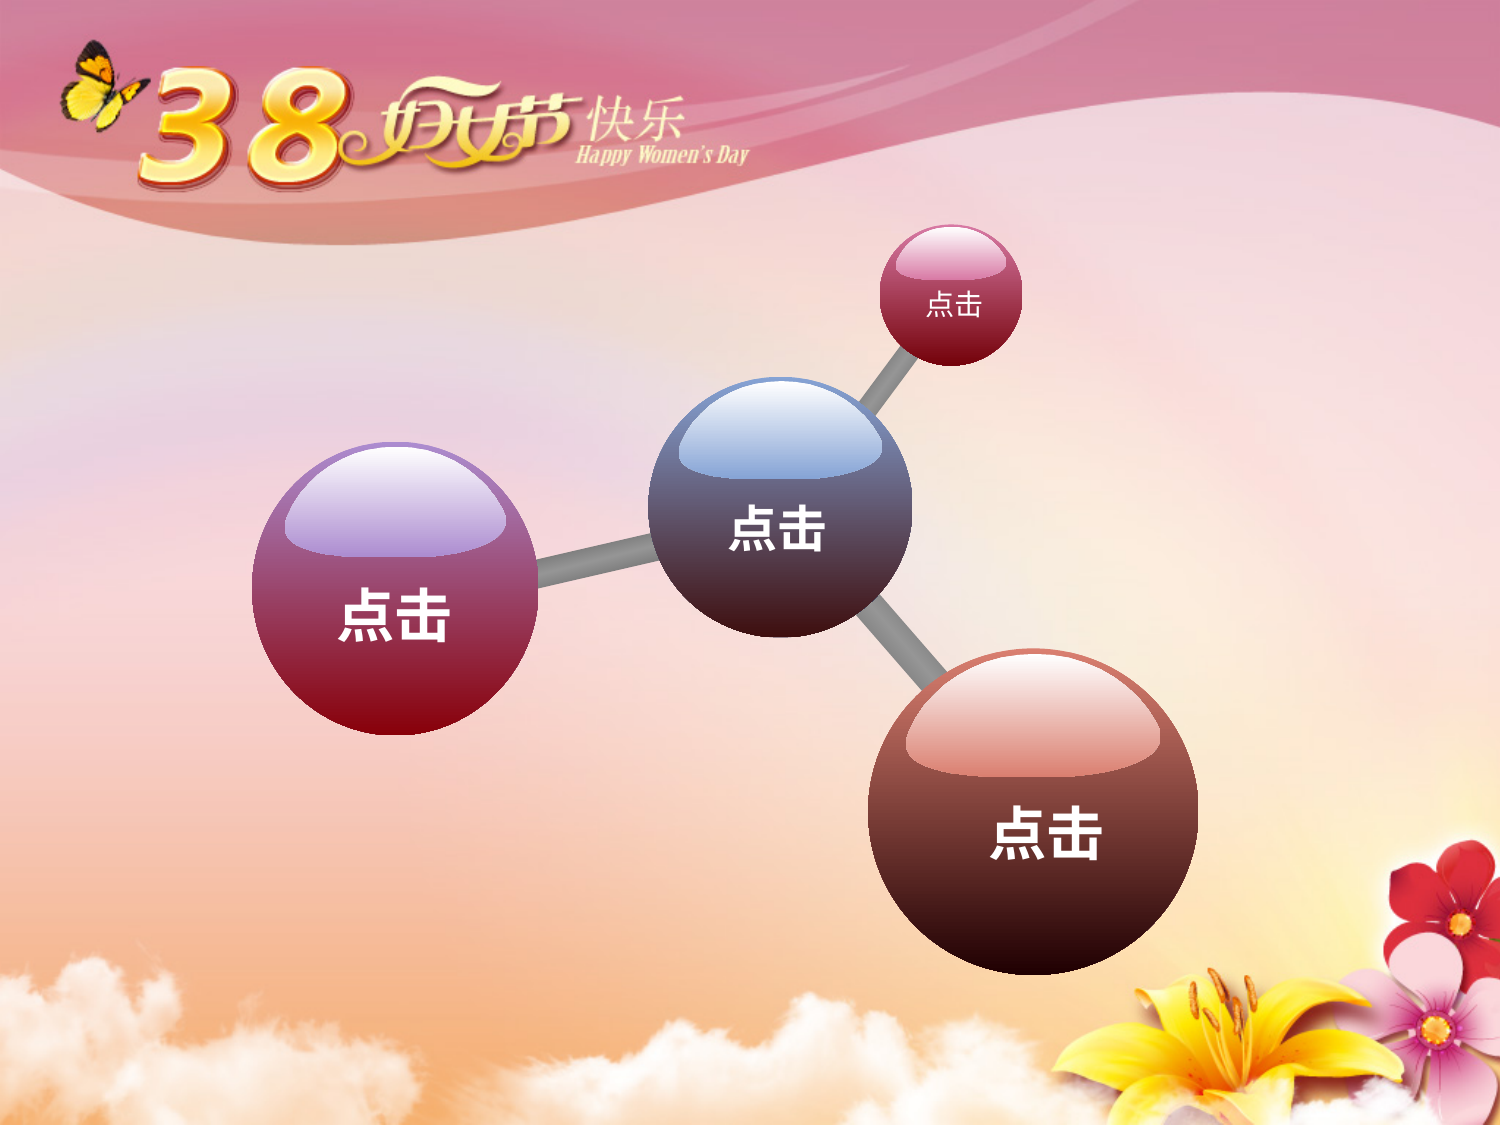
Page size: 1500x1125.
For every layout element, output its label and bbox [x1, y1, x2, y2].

text_box [913, 636, 925, 646]
text_box [867, 648, 1199, 976]
picture [0, 0, 1500, 1125]
text_box [879, 224, 1030, 366]
text_box [544, 534, 643, 588]
text_box [648, 333, 913, 638]
text_box [251, 441, 539, 736]
